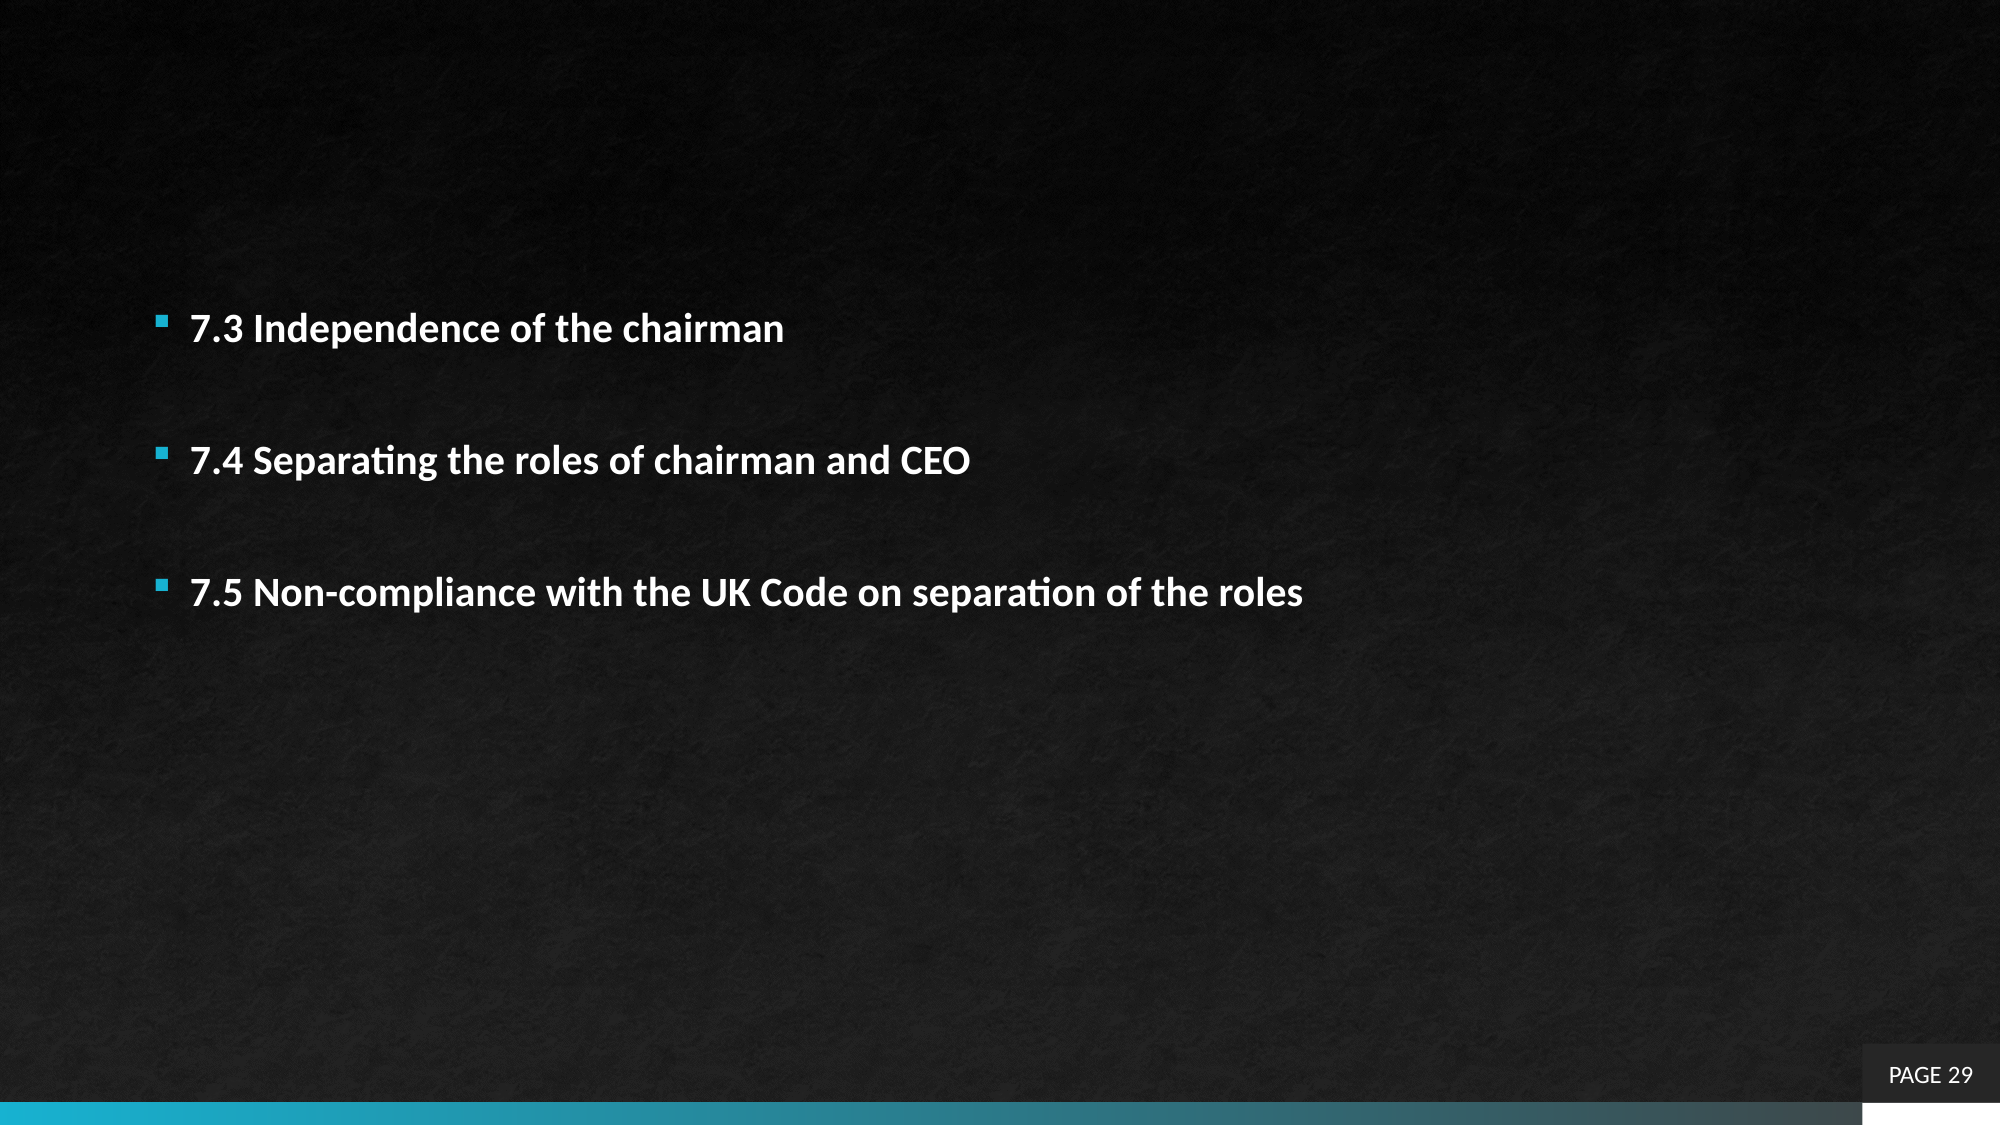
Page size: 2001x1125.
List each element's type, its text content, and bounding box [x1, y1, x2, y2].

list 7.3 Independence of the chairman 7.4 Separating the roles of chairman and CEO 7.5 Non-compliance with the UK Code on separation of the roles [137, 299, 1863, 1014]
picture [0, 0, 2000, 1103]
slide_number PAGE 29 [1862, 1043, 2000, 1103]
